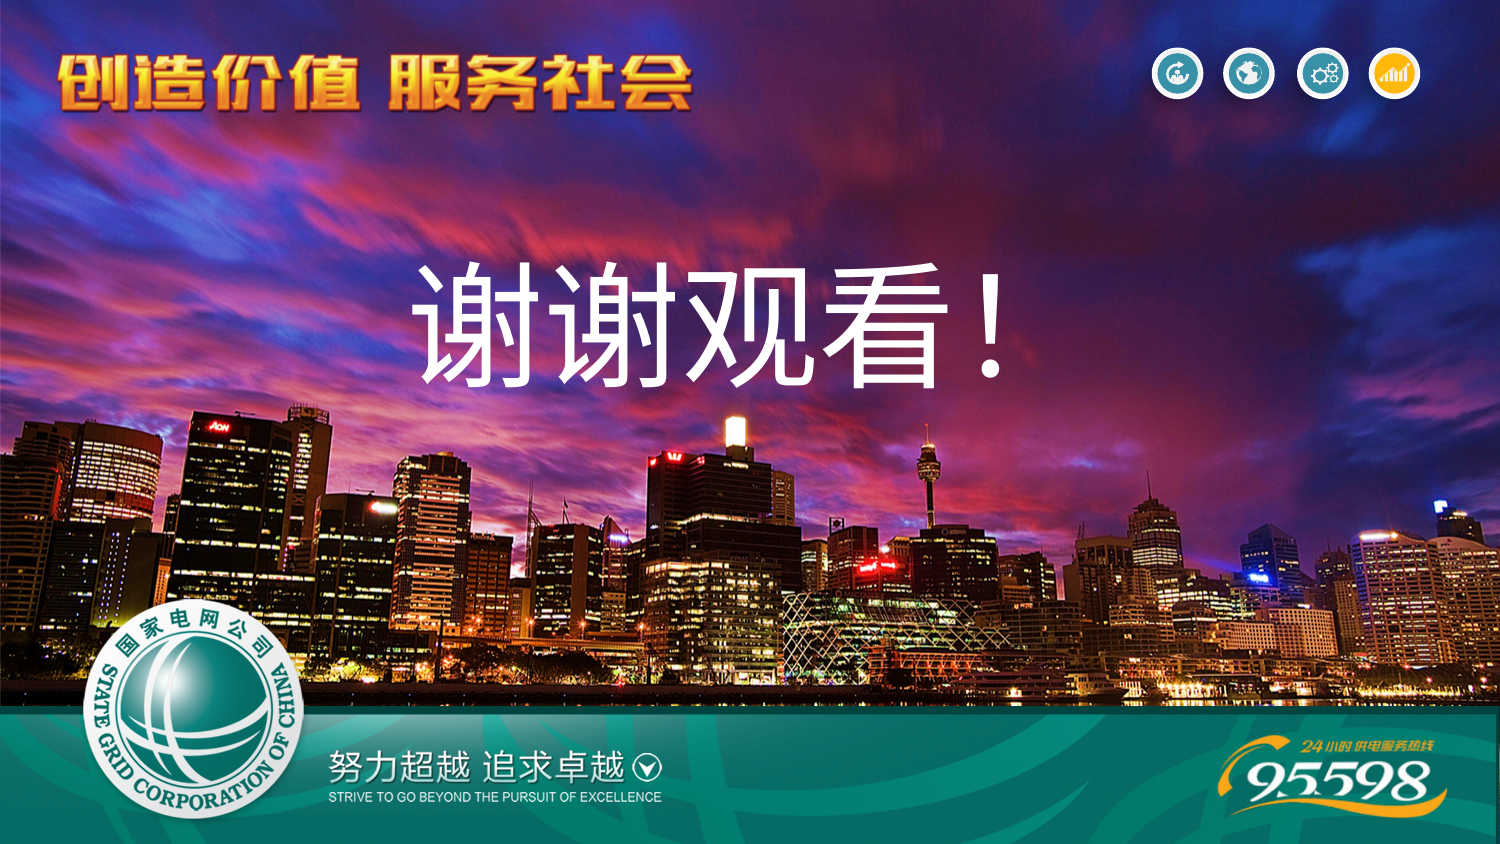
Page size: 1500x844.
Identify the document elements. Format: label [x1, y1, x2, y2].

text_box [1369, 48, 1420, 99]
text_box [1223, 48, 1274, 99]
text_box [1297, 48, 1348, 99]
picture [0, 0, 1500, 844]
text_box [1152, 48, 1203, 99]
